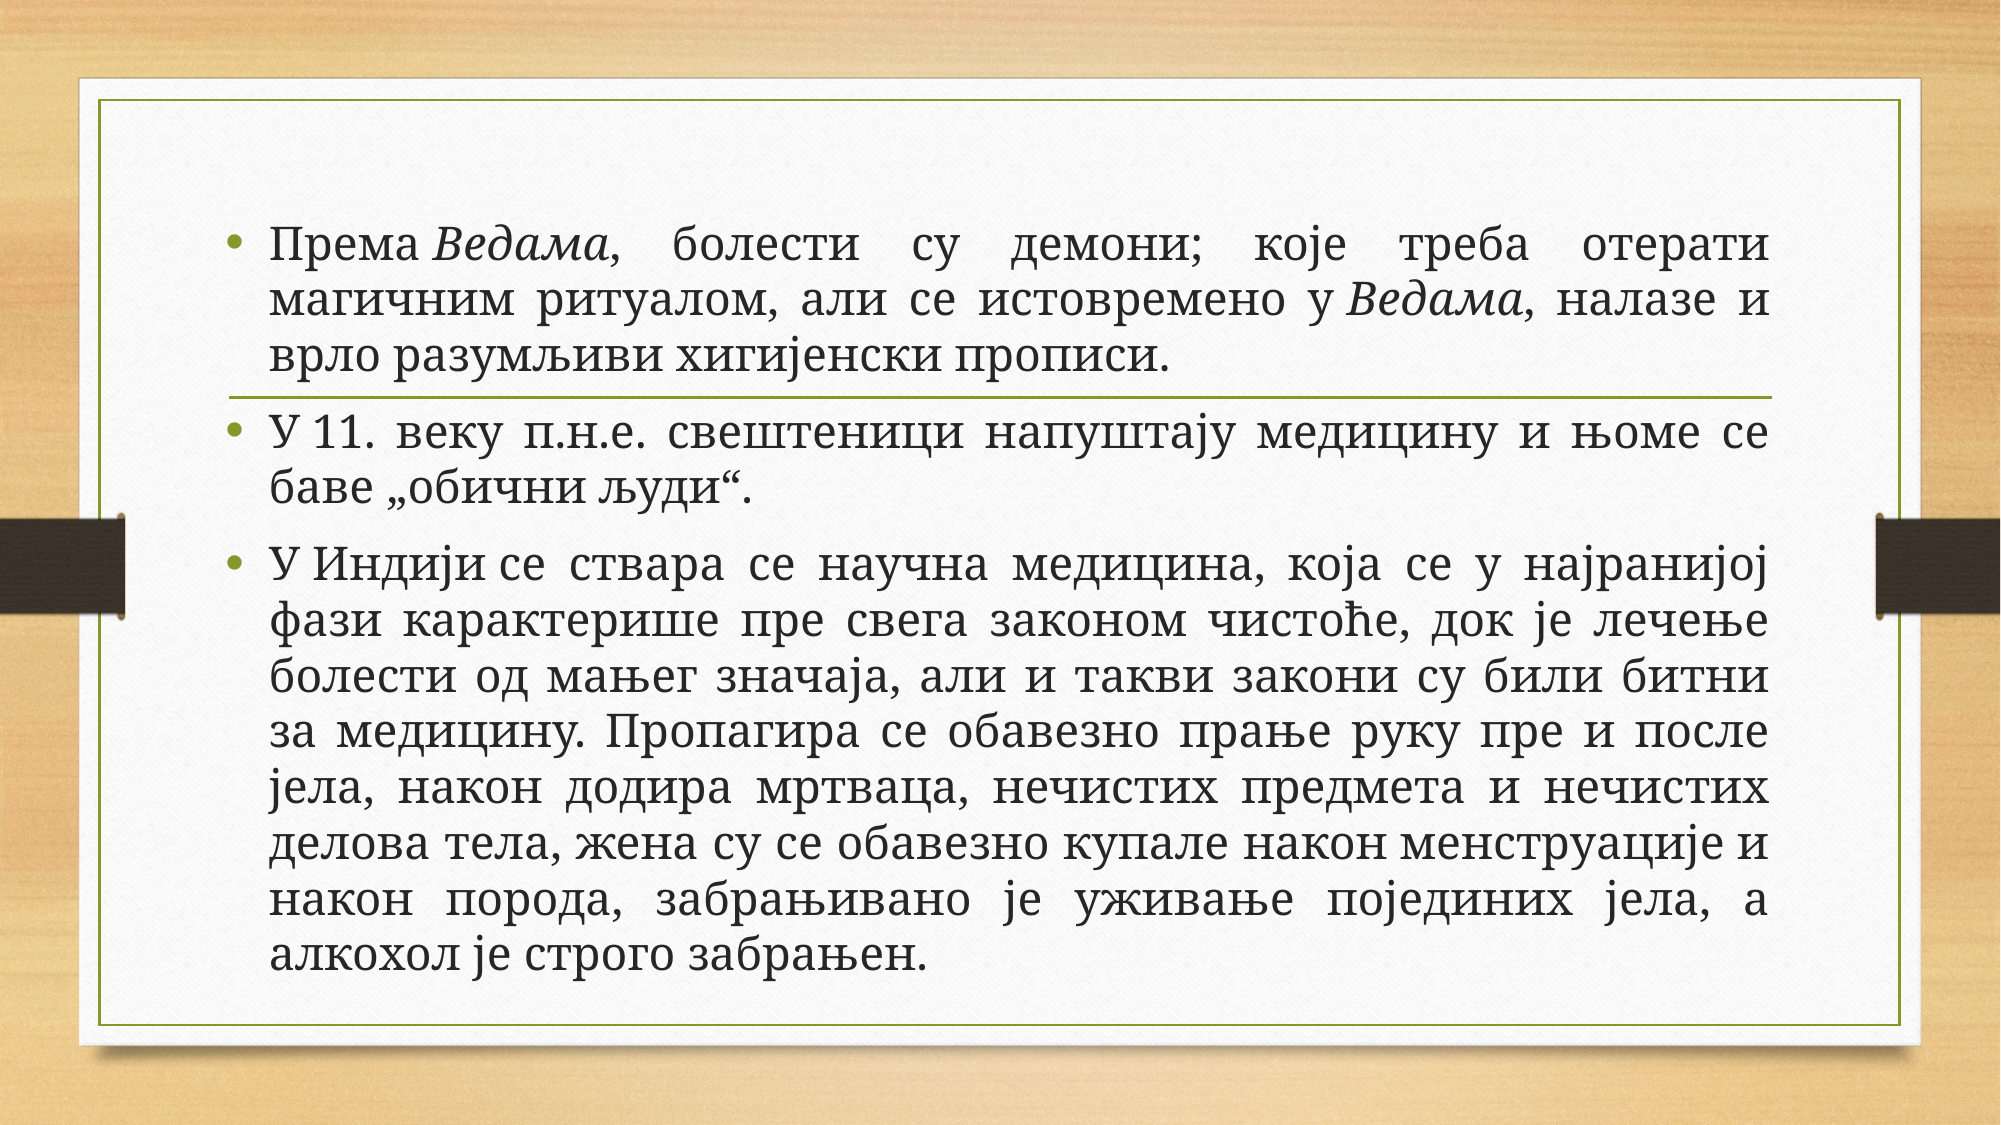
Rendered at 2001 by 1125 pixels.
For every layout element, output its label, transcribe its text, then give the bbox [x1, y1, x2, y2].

picture [0, 0, 2001, 1125]
list Према Ведама, болести су демони; које треба отерати магичним ритуалом, али се истовремено у Ведама, налазе и врло разумљиви хигијенски прописи. У 11. веку п.н.е. свештеници напуштају медицину и њоме се баве „обични људи“. У Индији се ствара се научна медицина, која се у најранијој фази карактерише пре свега законом чистоће, док је лечење болести од мањег значаја, али и такви закони су били битни за медицину. Пропагира се обавезно прање руку пре и после јела, након додира мртваца, нечистих предмета и нечистих делова тела, жена су се обавезно купале након менструације и након порода, забрањивано је уживање појединих јела, а алкохол је строго забрањен. [210, 205, 1786, 994]
